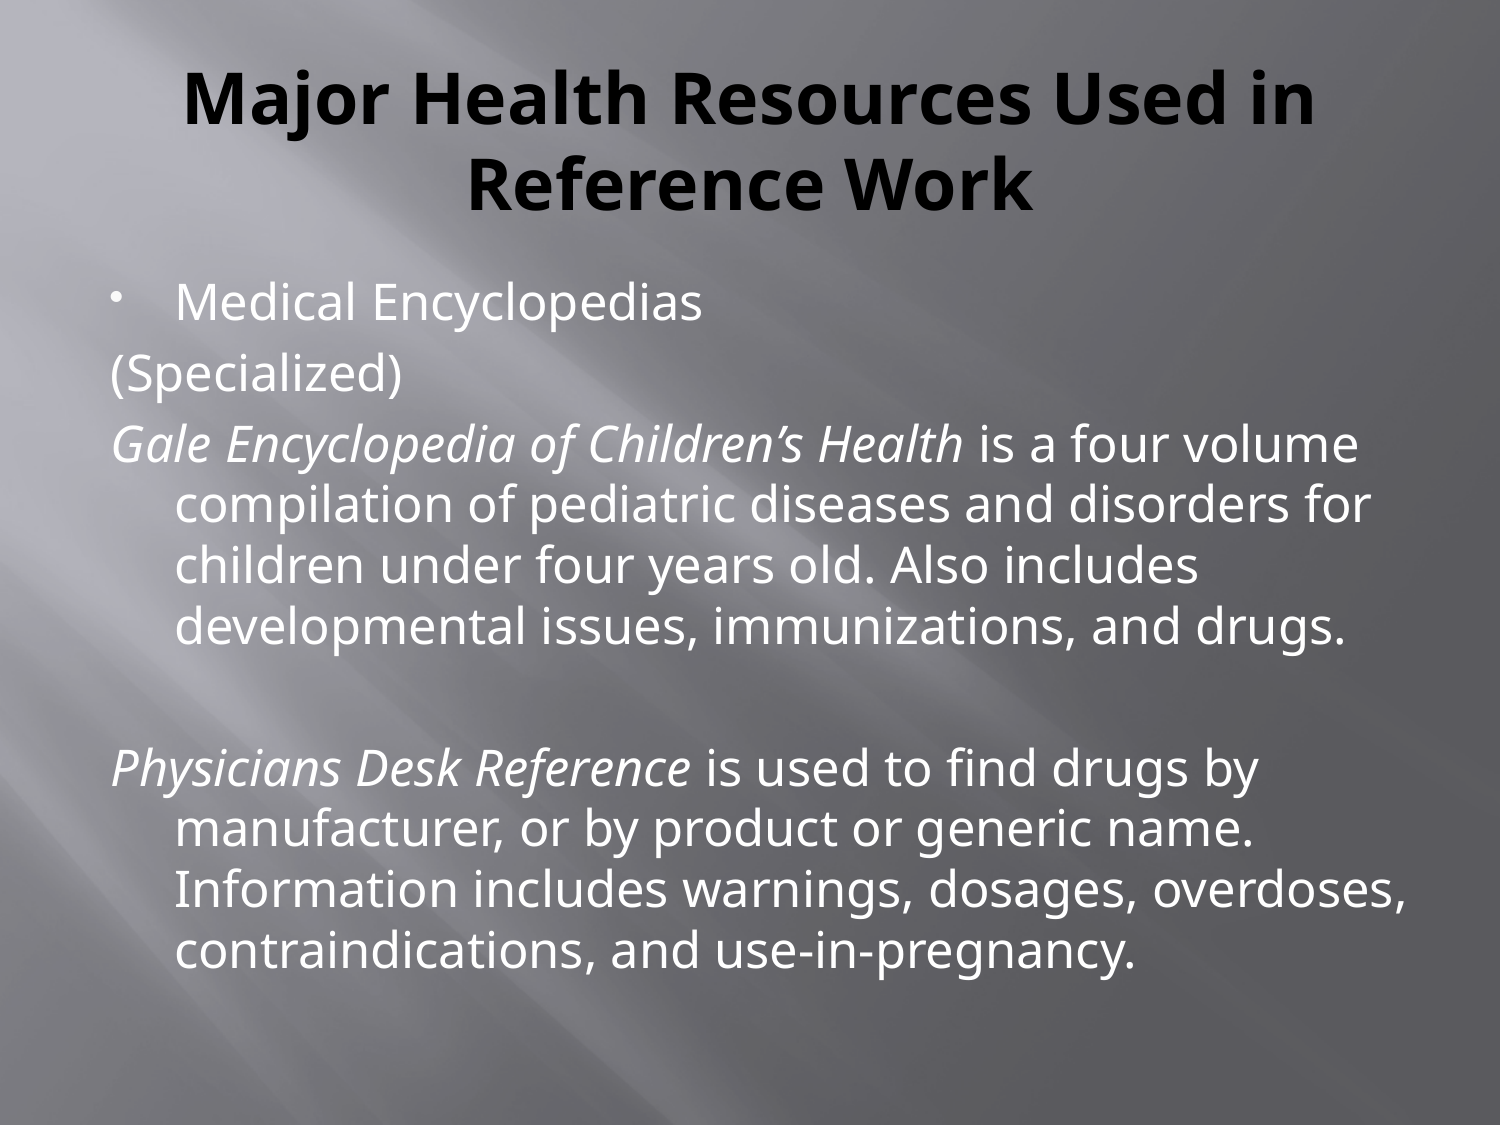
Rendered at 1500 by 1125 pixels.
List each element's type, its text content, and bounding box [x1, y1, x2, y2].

list Medical Encyclopedias (Specialized) Gale Encyclopedia of Children’s Health is a four volume compilation of pediatric diseases and disorders for children under four years old. Also includes developmental issues, immunizations, and drugs. Physicians Desk Reference is used to find drugs by manufacturer, or by product or generic name. Information includes warnings, dosages, overdoses, contraindications, and use-in-pregnancy. [75, 262, 1425, 1035]
title Major Health Resources Used in Reference Work [75, 45, 1425, 233]
